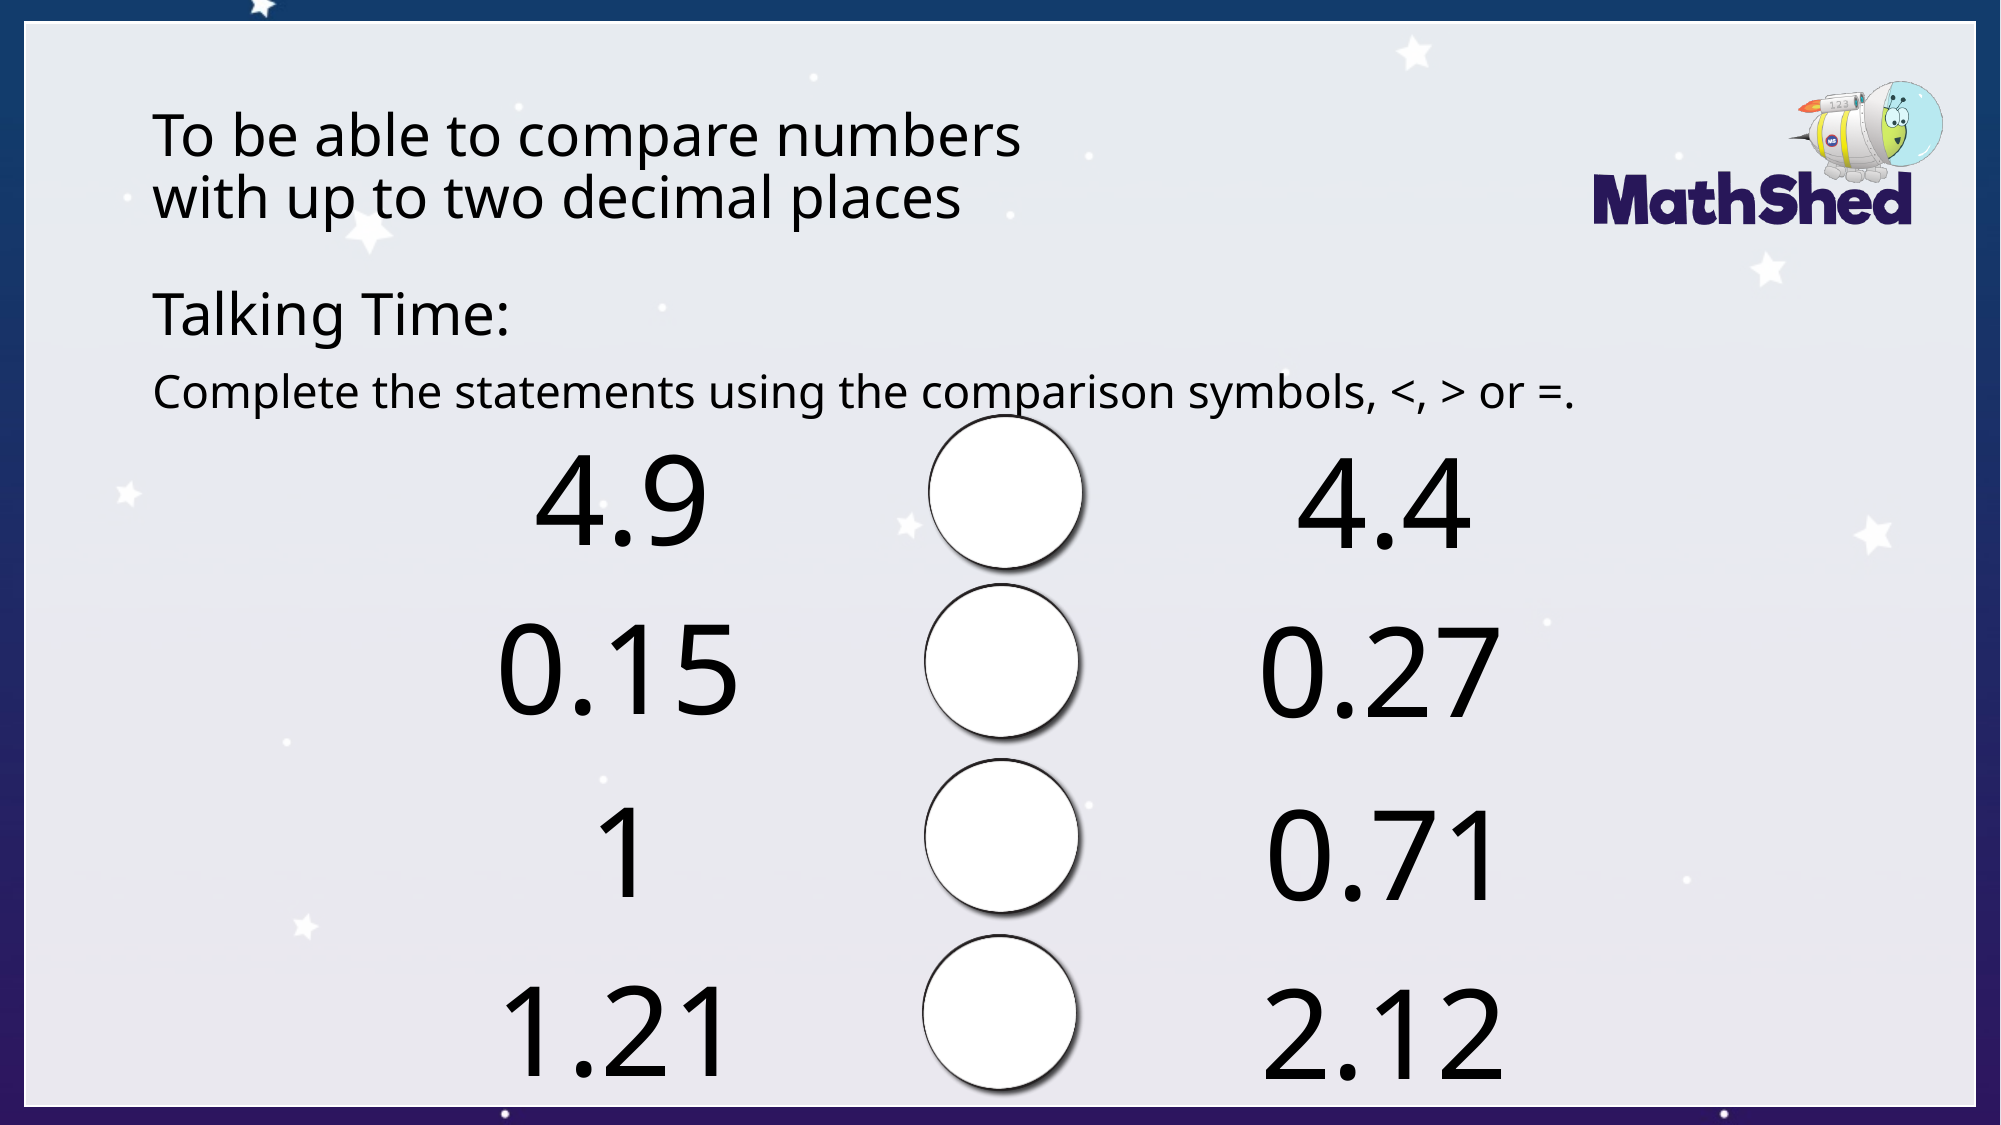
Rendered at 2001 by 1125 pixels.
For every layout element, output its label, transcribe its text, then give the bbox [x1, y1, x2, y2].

title To be able to compare numbers with up to two decimal places [137, 59, 1578, 277]
list Talking Time: Complete the statements using the comparison symbols, <, > or =. [137, 277, 1863, 992]
text_box 4.4 [1281, 416, 1489, 582]
text_box 1.21 [481, 943, 759, 1109]
text_box 1 [574, 764, 677, 930]
text_box 0.15 [480, 581, 758, 747]
picture [0, 0, 2001, 1125]
text_box 0.71 [1249, 767, 1528, 933]
text_box 4.9 [519, 413, 727, 579]
text_box 2.12 [1245, 946, 1523, 1112]
text_box 0.27 [1242, 585, 1520, 750]
